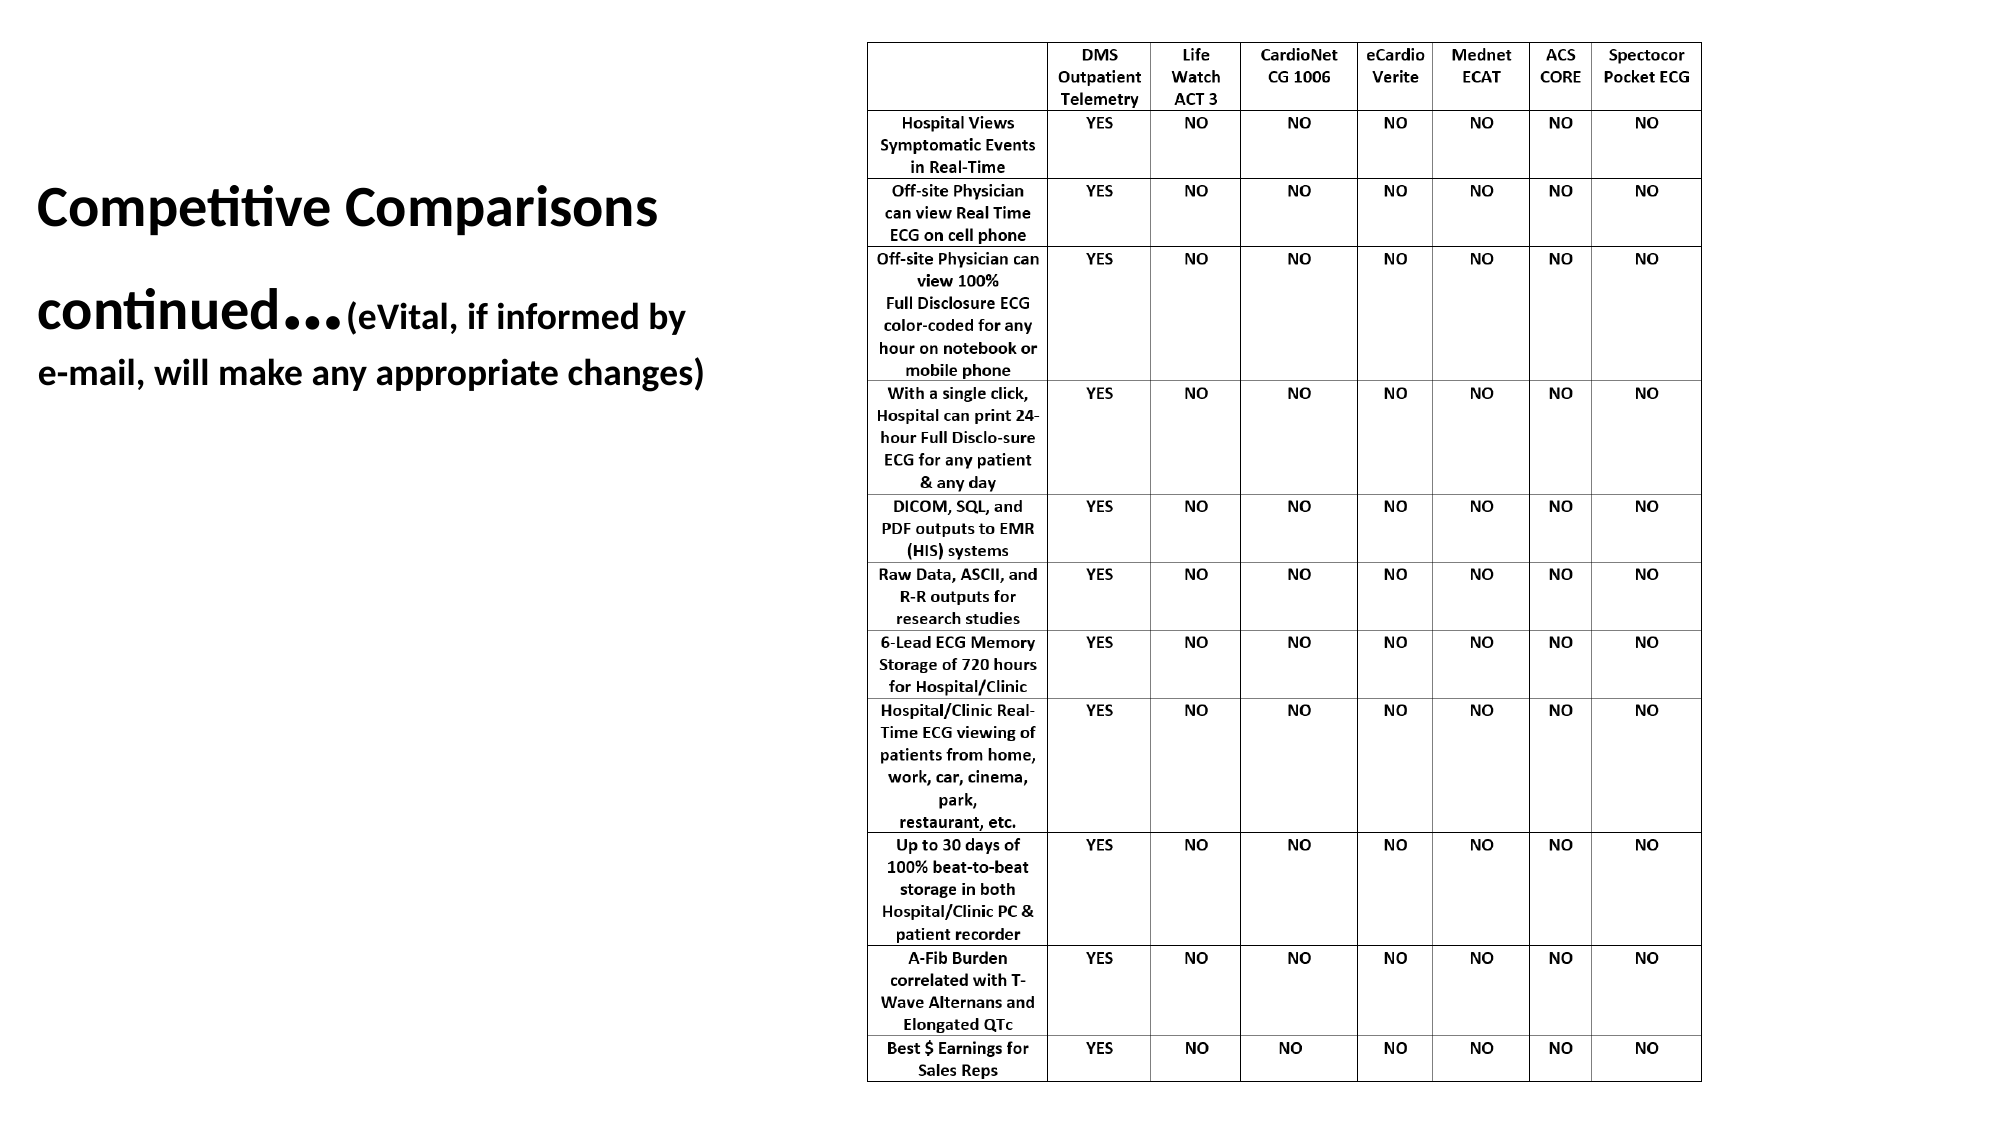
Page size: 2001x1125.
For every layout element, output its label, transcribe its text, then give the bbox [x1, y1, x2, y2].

text_box Competitive Comparisons continued…(eVital, if informed by e-mail, will make any appropriate changes) [23, 160, 724, 400]
picture [823, 18, 1754, 1110]
